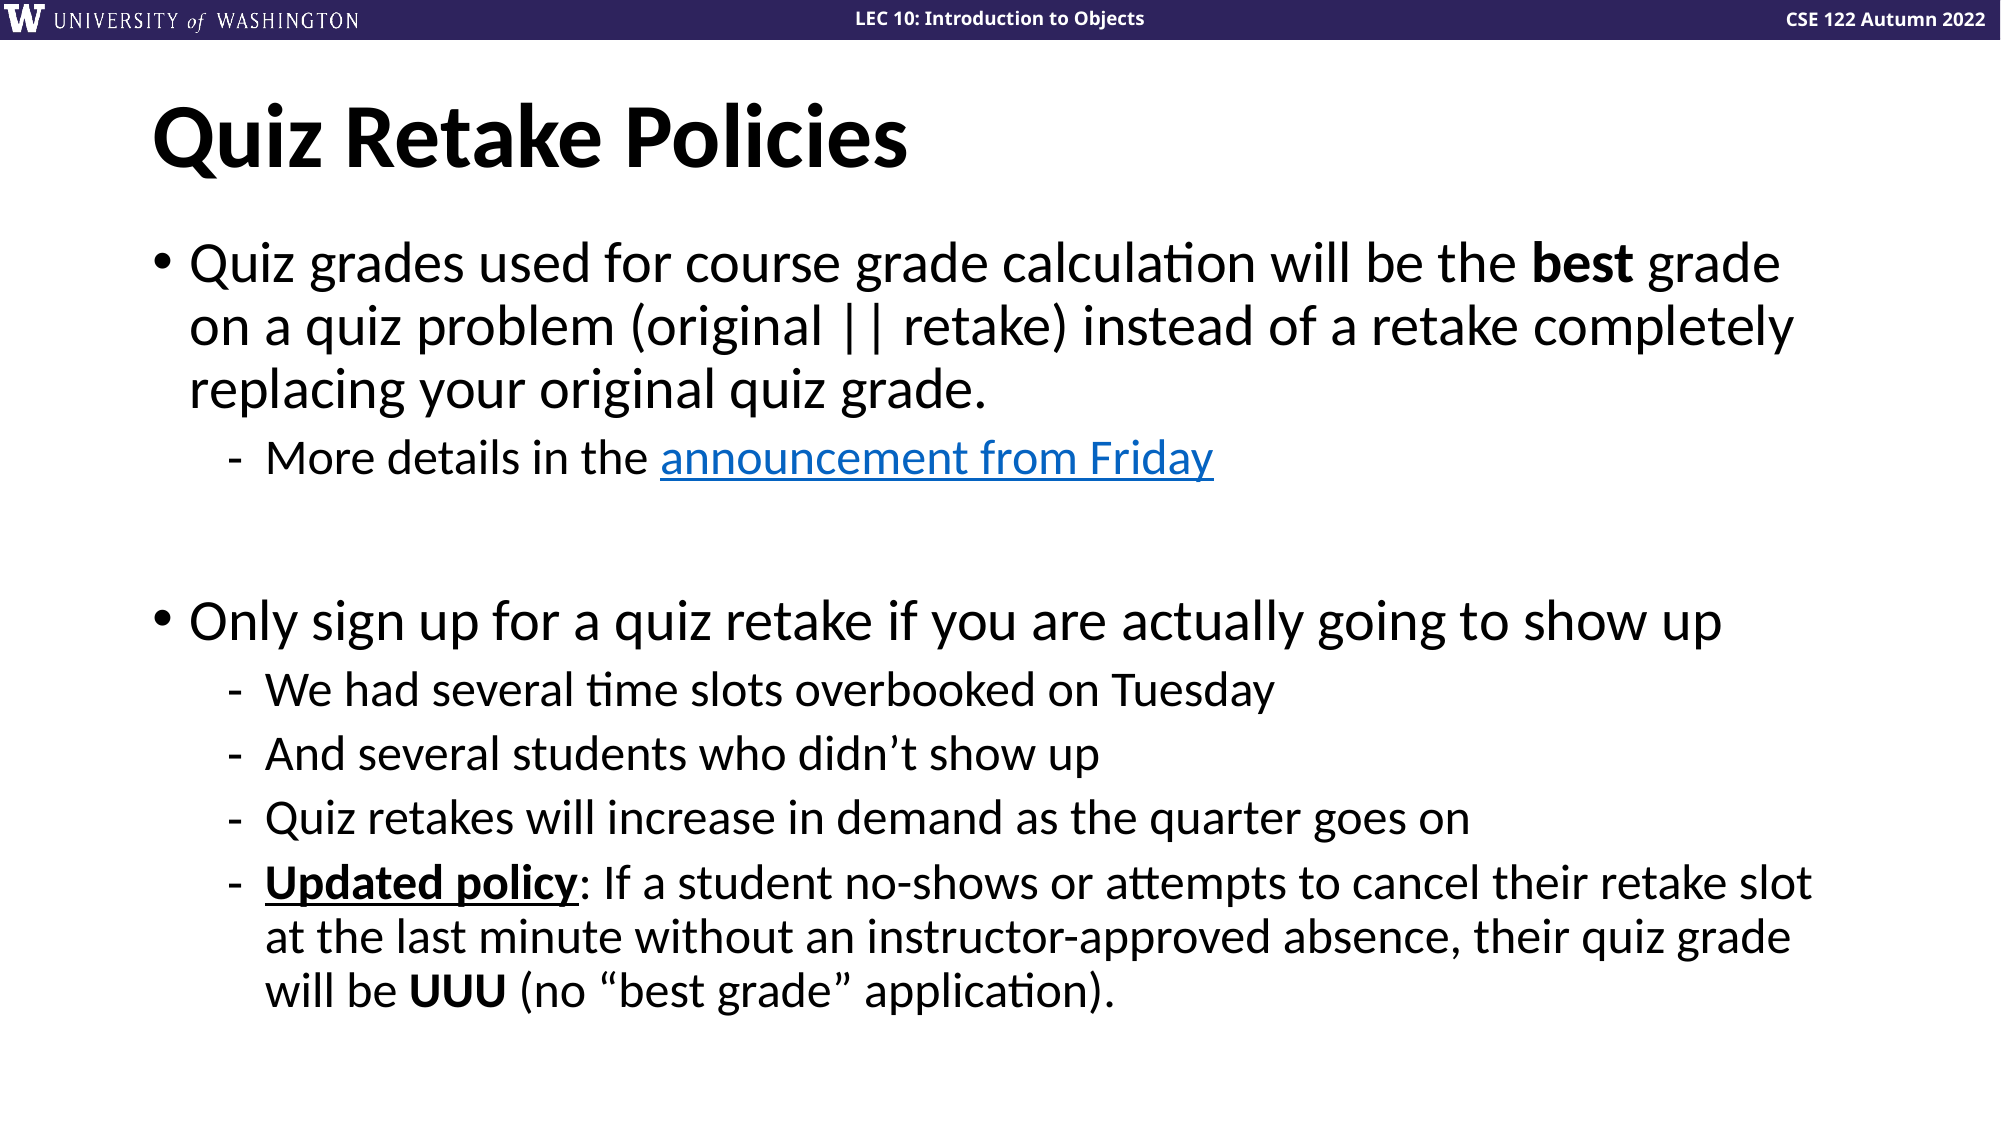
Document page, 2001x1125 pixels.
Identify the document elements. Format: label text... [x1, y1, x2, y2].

title Quiz Retake Policies [137, 74, 1863, 200]
picture [4, 4, 358, 33]
list Quiz grades used for course grade calculation will be the best grade on a quiz problem (original || retake) instead of a retake completely replacing your original quiz grade. More details in the announcement from Friday Only sign up for a quiz retake if you are actually going to show up We had several time slots overbooked on Tuesday And several students who didn’t show up Quiz retakes will increase in demand as the quarter goes on Updated policy: If a student no-shows or attempts to cancel their retake slot at the last minute without an instructor-approved absence, their quiz grade will be UUU (no “best grade” application). [137, 224, 1863, 1088]
